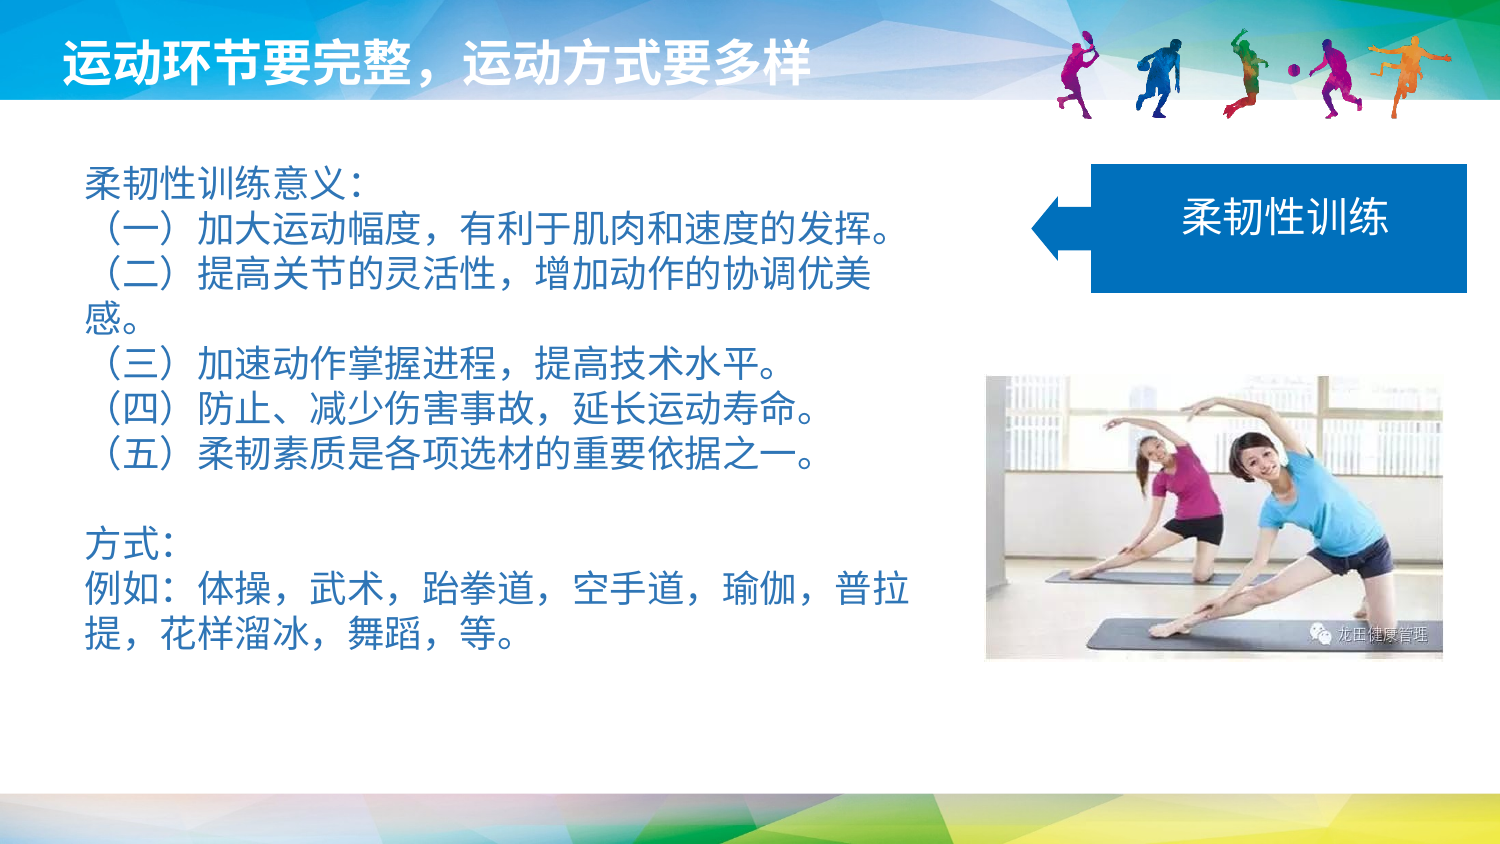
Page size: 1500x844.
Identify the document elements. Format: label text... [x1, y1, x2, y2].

picture [984, 374, 1444, 663]
picture [0, 794, 1500, 844]
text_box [1030, 163, 1468, 294]
picture [317, 0, 1500, 119]
text_box 运动环节要完整，运动方式要多样 [47, 24, 828, 99]
text_box 柔韧性训练意义： （一）加大运动幅度，有利于肌肉和速度的发挥。 （二）提高关节的灵活性，增加动作的协调优美感。 （三）加速动作掌握进程，提高技术水平。 （四）防止、减少伤害事故，延长运动寿命。 （五）柔韧素质是各项选材的重要依据之一。 方式： 例如：体操，武术，跆拳道，空手道，瑜伽，普拉提，花样溜冰，舞蹈，等。 [70, 152, 961, 663]
